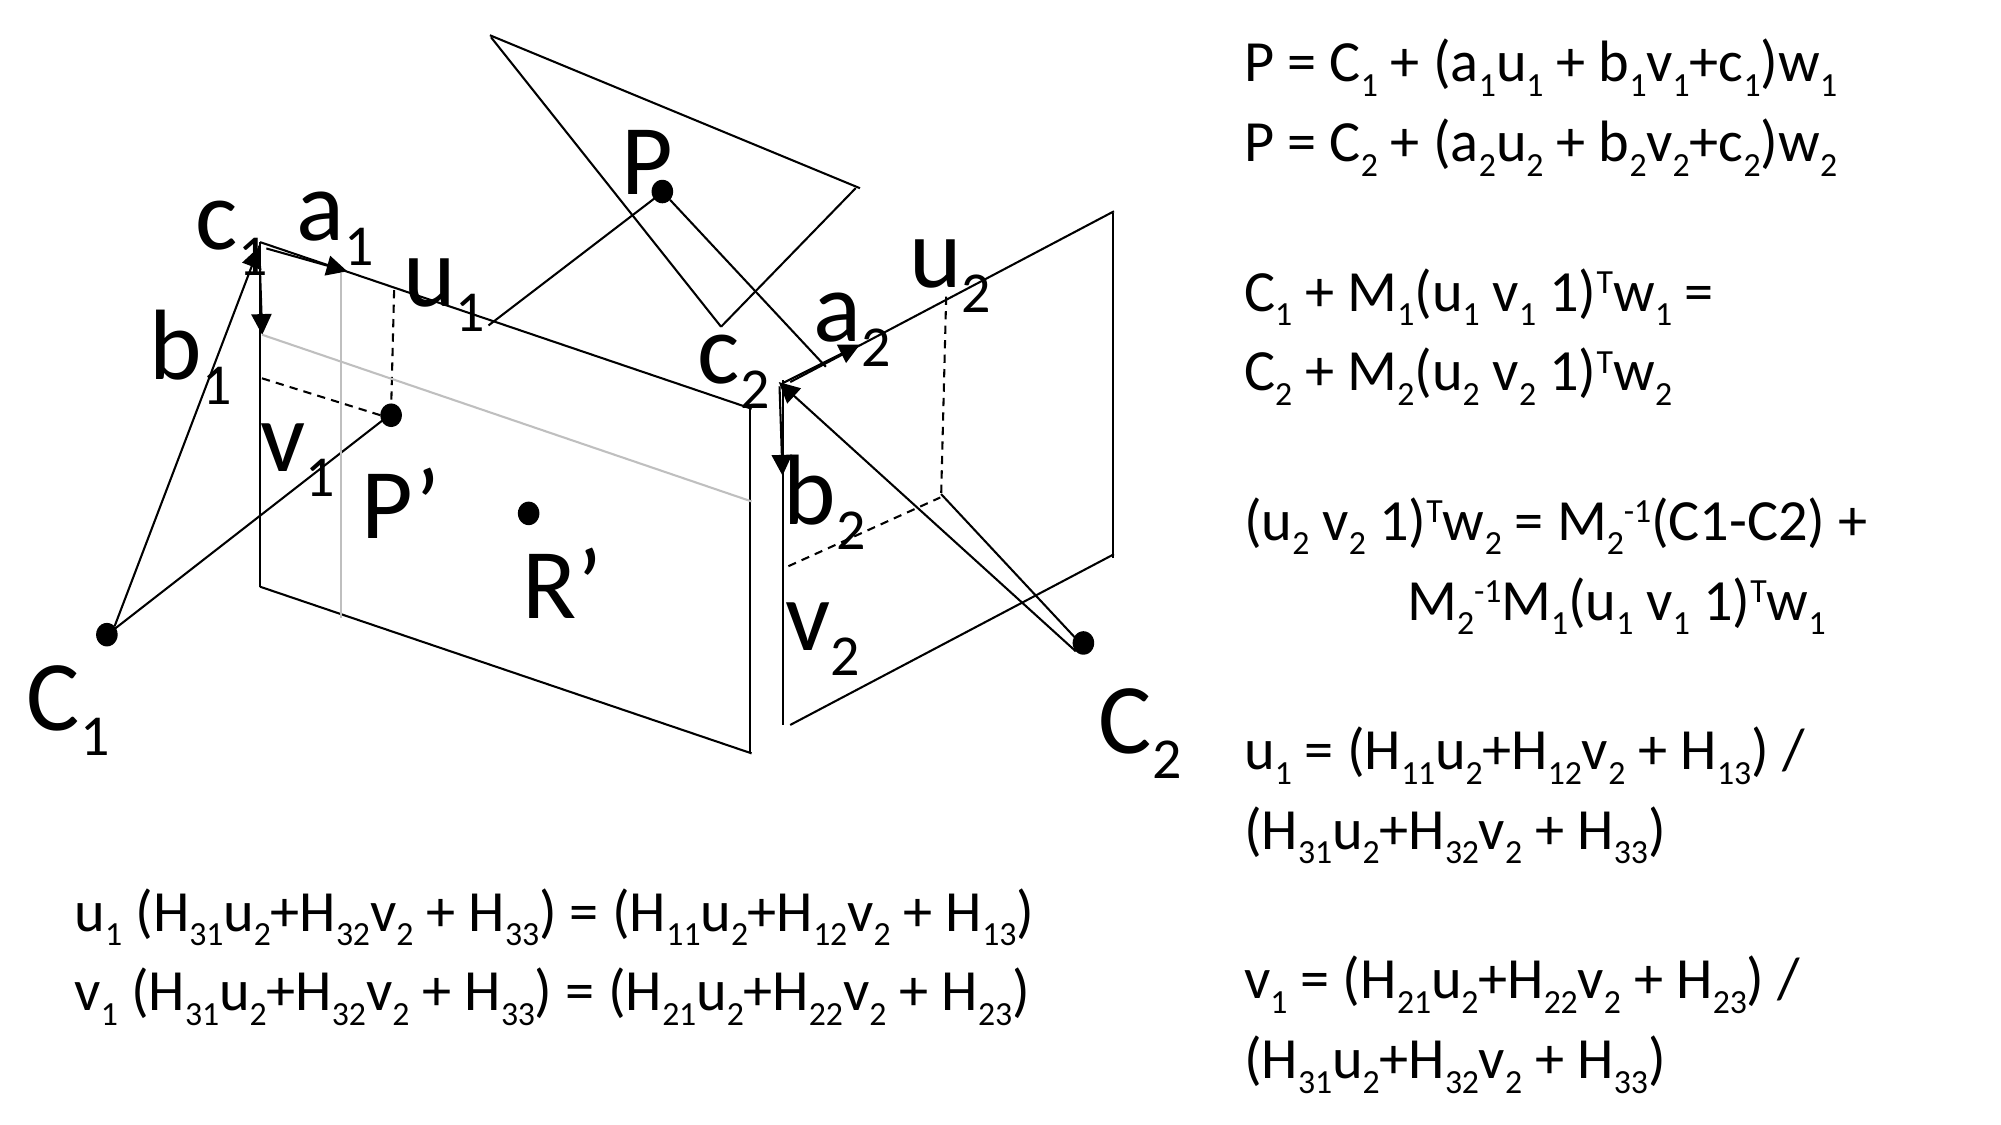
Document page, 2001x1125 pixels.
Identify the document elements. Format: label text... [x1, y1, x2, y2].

text_box P = C1 + (a1u1 + b1v1+c1)w1 P = C2 + (a2u2 + b2v2+c2)w2 C1 + M1(u1 v1 1)Tw1 = C2 + M2(u2 v2 1)Tw2 (u2 v2 1)Tw2 = M2-1(C1-C2) + M2-1M1(u1 v1 1)Tw1 u1 = (H11u2+H12v2 + H13) / (H31u2+H32v2 + H33) v1 = (H21u2+H22v2 + H23) / (H31u2+H32v2 + H33) [1229, 16, 1883, 1108]
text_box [25, 35, 1183, 754]
text_box u1 (H31u2+H32v2 + H33) = (H11u2+H12v2 + H13) v1 (H31u2+H32v2 + H33) = (H21u2+H22v2 + H23) [59, 865, 1145, 1040]
